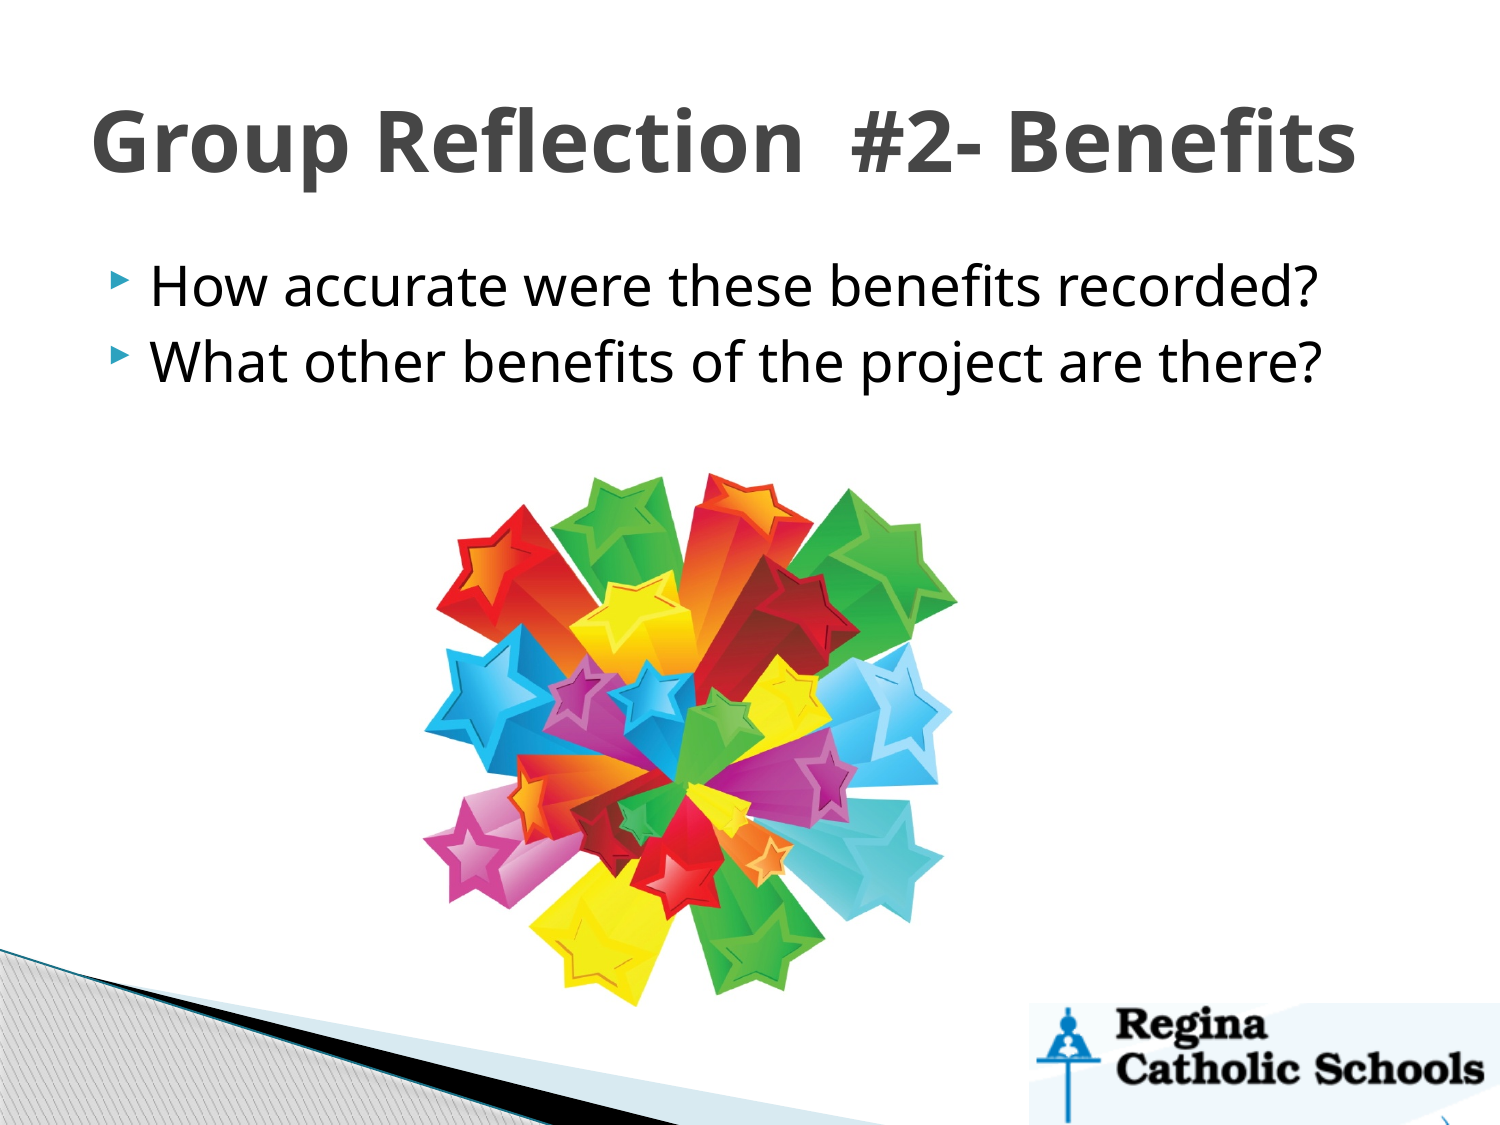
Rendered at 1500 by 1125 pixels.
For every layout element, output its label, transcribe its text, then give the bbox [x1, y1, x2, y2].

list How accurate were these benefits recorded? What other benefits of the project are there? [75, 243, 1425, 986]
picture [1029, 1002, 1500, 1125]
picture [418, 455, 971, 1008]
title Group Reflection #2- Benefits [75, 45, 1425, 233]
